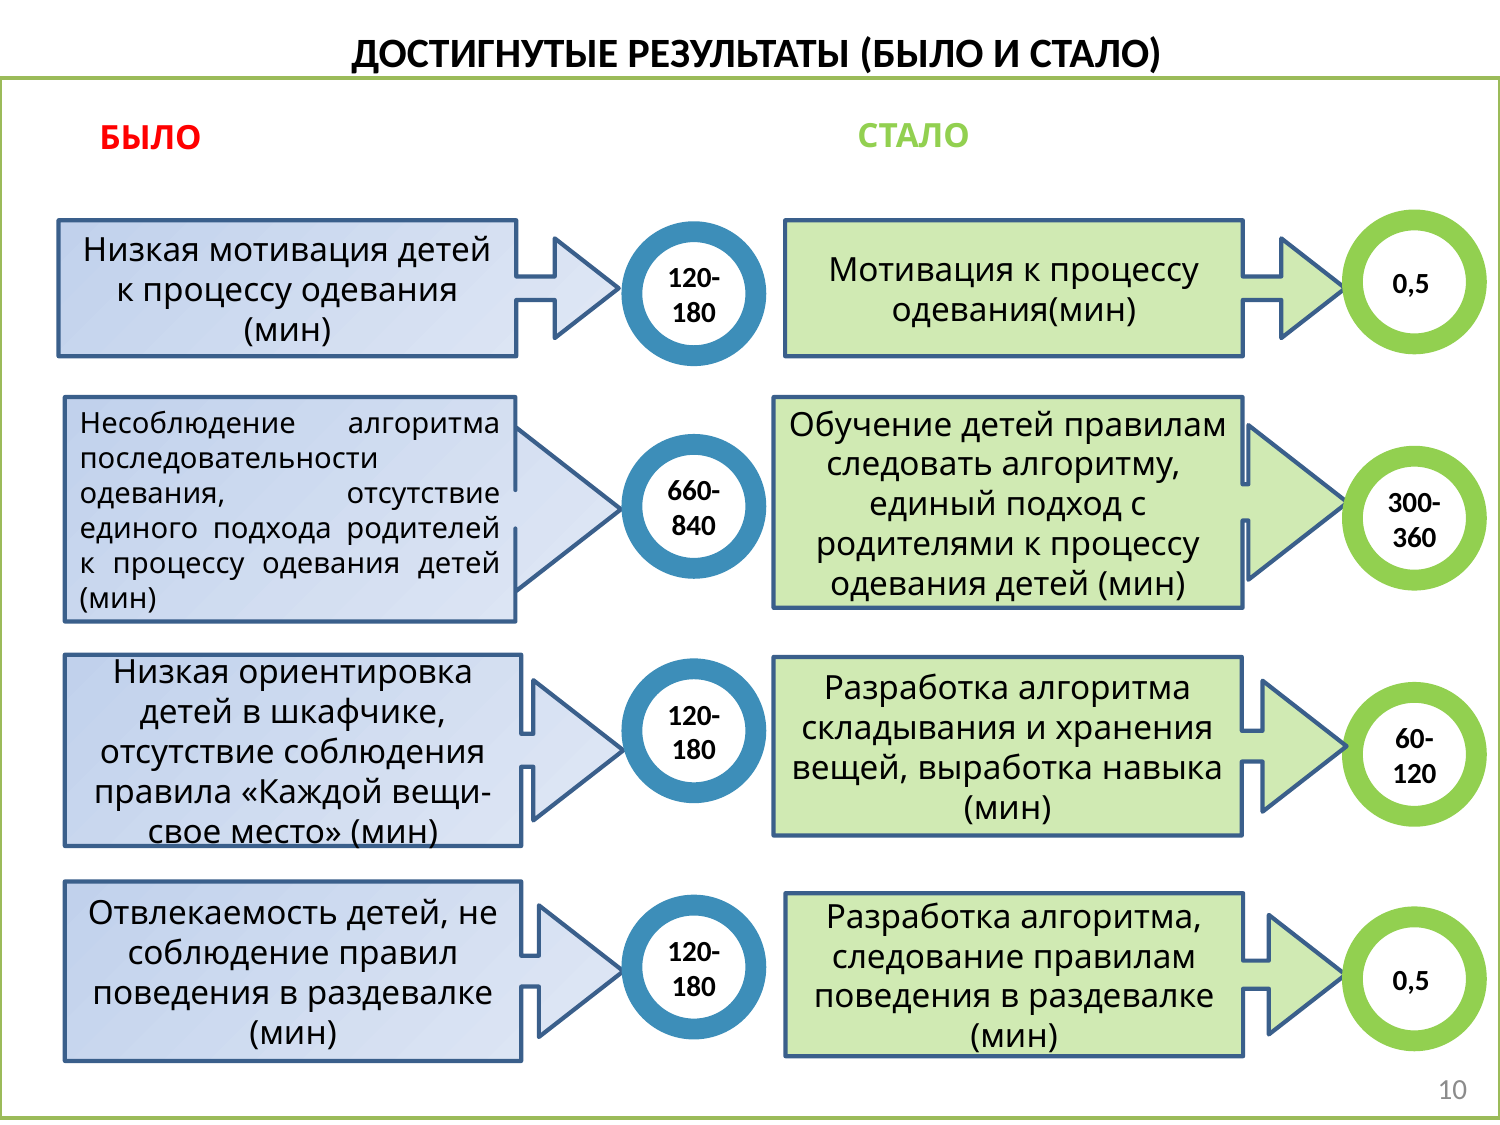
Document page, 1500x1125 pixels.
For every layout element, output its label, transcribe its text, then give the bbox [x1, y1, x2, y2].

text_box Низкая ориентировка детей в шкафчике, отсутствие соблюдения правила «Каждой вещи- свое место» (мин) [62, 652, 626, 849]
text_box СТАЛО [809, 106, 1019, 162]
text_box Отвлекаемость детей, не соблюдение правил поведения в раздевалке (мин) [62, 879, 626, 1064]
slide_number 10 [1410, 1057, 1483, 1118]
text_box [0, 76, 1500, 1120]
text_box Достигнутые результаты (было и стало) [18, 0, 1500, 76]
text_box Низкая мотивация детей к процессу одевания (мин) [56, 218, 621, 359]
text_box БЫЛО [42, 108, 259, 164]
text_box 120-180 [629, 902, 758, 1032]
text_box 120-180 [629, 229, 758, 358]
text_box 120-180 [629, 666, 758, 795]
text_box 60-120 [1350, 690, 1479, 819]
text_box Несоблюдение алгоритма последовательности одевания, отсутствие единого подхода родителей к процессу одевания детей (мин) [62, 394, 624, 624]
text_box 300-360 [1350, 454, 1479, 583]
text_box Разработка алгоритма складывания и хранения вещей, выработка навыка (мин) [771, 654, 1349, 838]
text_box Мотивация к процессу одевания(мин) [783, 218, 1348, 359]
text_box 660-840 [629, 442, 758, 571]
text_box 0,5 [1350, 914, 1479, 1043]
text_box 0,5 [1350, 217, 1479, 346]
text_box Разработка алгоритма, следование правилам поведения в раздевалке (мин) [783, 891, 1348, 1059]
text_box Обучение детей правилам следовать алгоритму, единый подход с родителями к процессу одевания детей (мин) [771, 394, 1350, 610]
